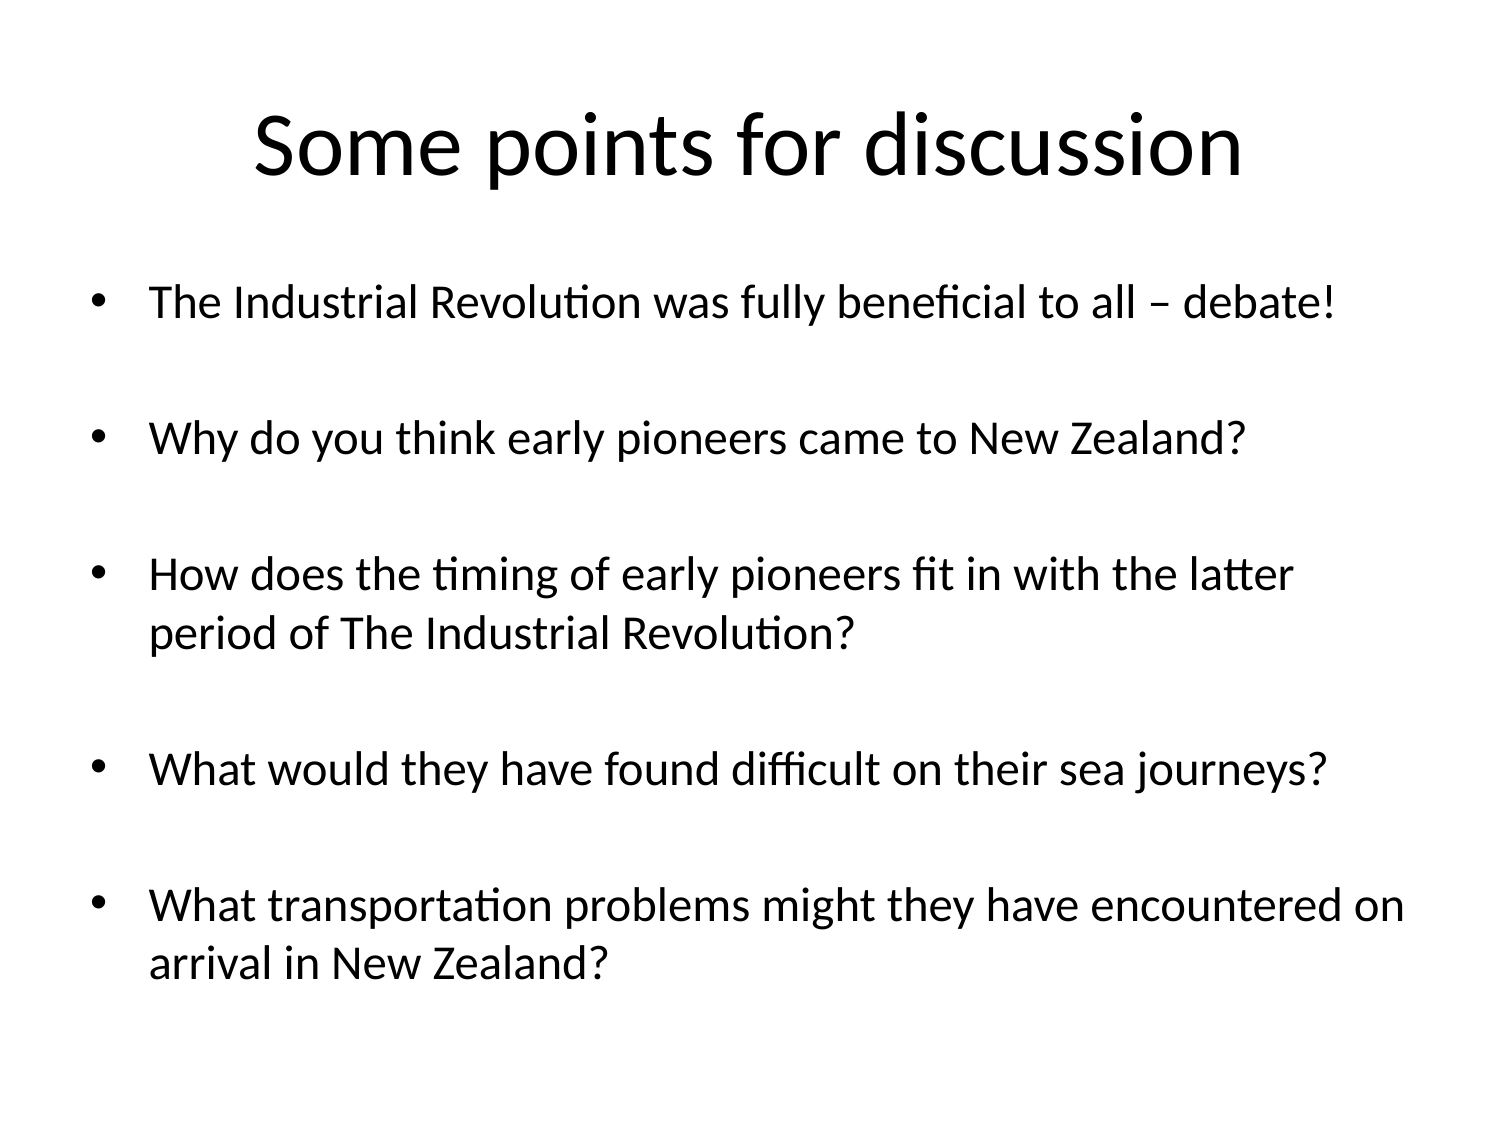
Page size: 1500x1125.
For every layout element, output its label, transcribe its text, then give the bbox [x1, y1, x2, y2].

title Some points for discussion [75, 45, 1425, 233]
list The Industrial Revolution was fully beneficial to all – debate! Why do you think early pioneers came to New Zealand? How does the timing of early pioneers fit in with the latter period of The Industrial Revolution? What would they have found difficult on their sea journeys? What transportation problems might they have encountered on arrival in New Zealand? [75, 262, 1425, 1005]
